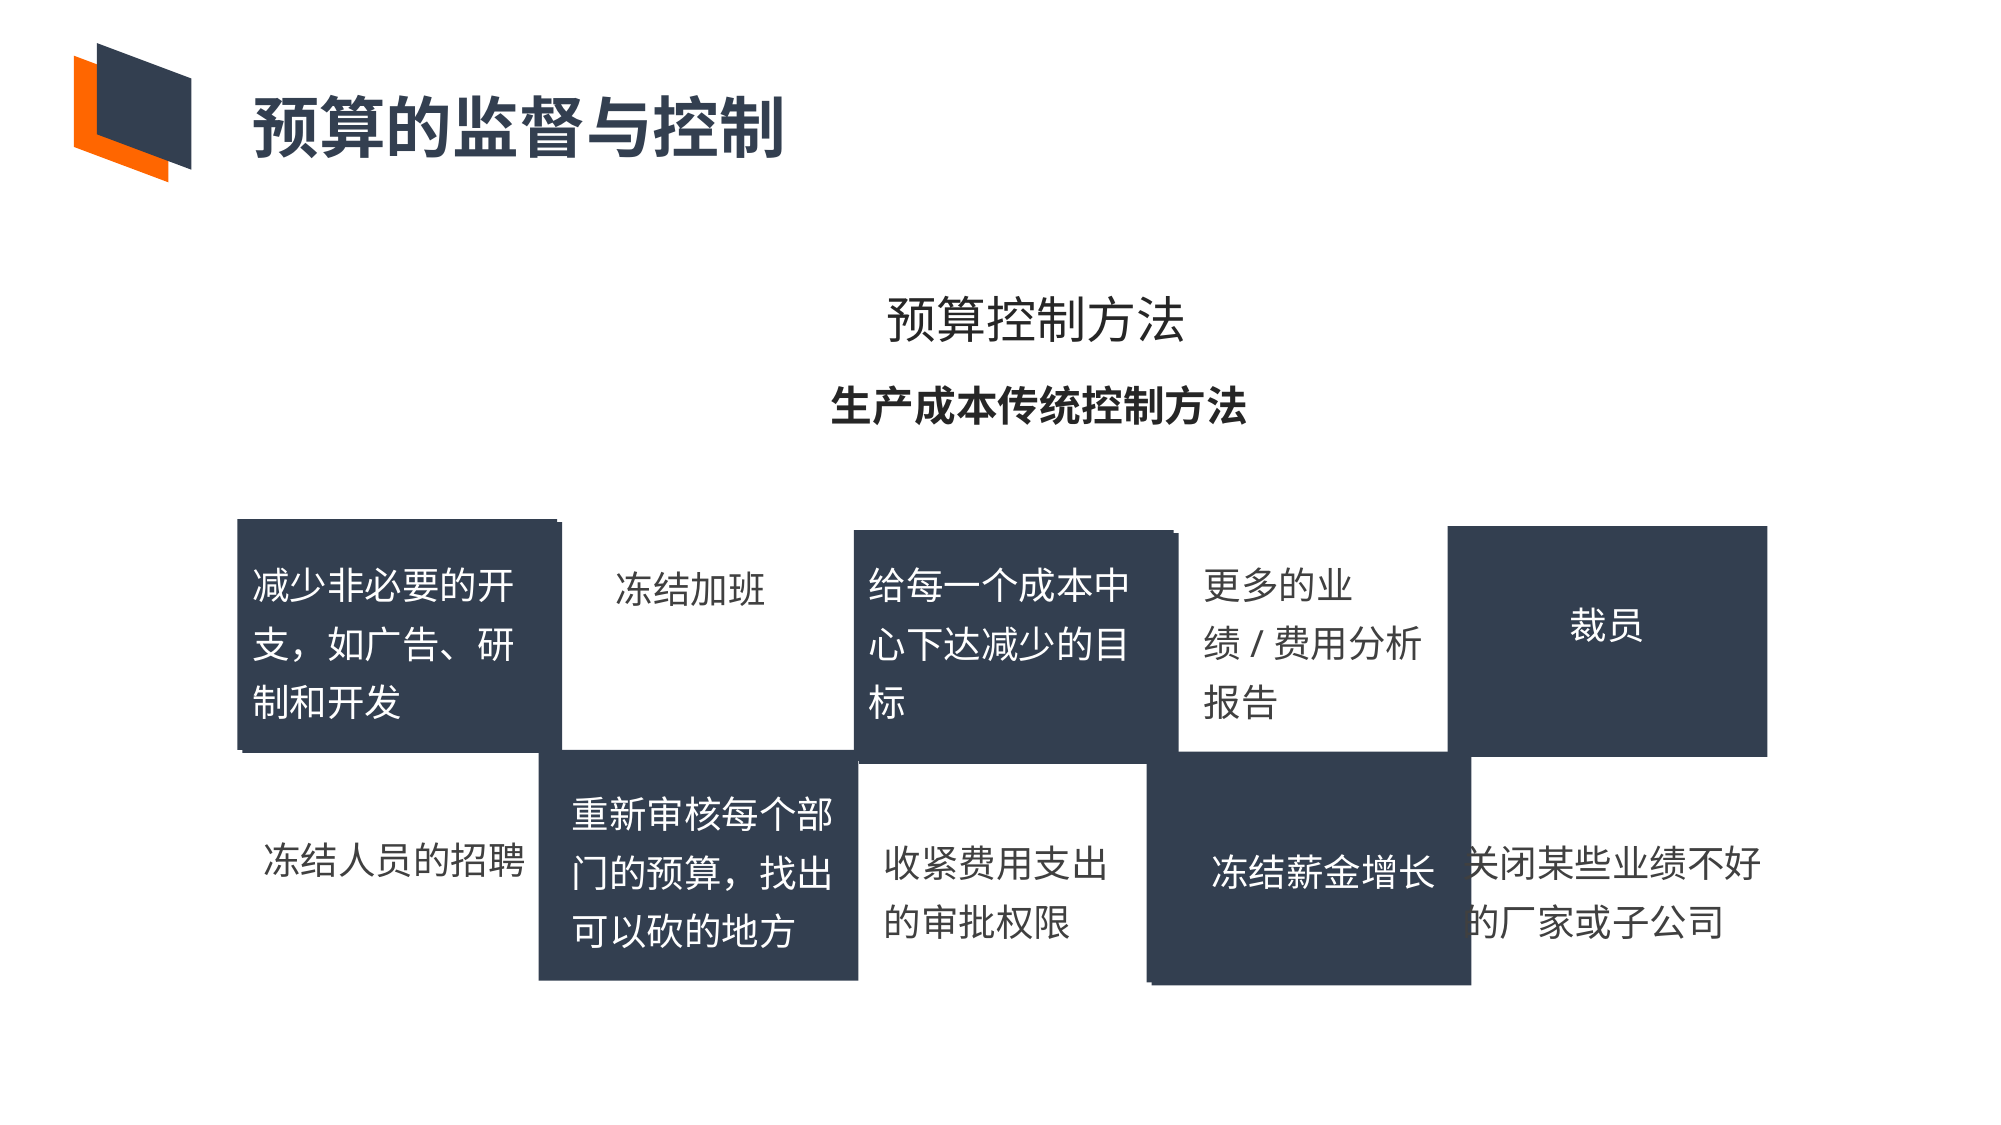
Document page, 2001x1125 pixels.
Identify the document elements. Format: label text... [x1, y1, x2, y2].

text_box [241, 521, 563, 754]
text_box [853, 732, 858, 749]
text_box [853, 529, 1175, 541]
text_box 预算控制方法 [823, 280, 1249, 356]
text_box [73, 42, 192, 183]
text_box 冻结加班 [600, 545, 781, 619]
text_box 减少非必要的开支，如广告、研制和开发 [237, 541, 550, 732]
text_box 生产成本传统控制方法 [816, 372, 1264, 438]
text_box [858, 532, 1180, 765]
text_box 冻结薪金增长 [1196, 828, 1447, 902]
text_box [538, 749, 859, 982]
text_box [1146, 765, 1151, 819]
text_box 重新审核每个部门的预算，找出可以砍的地方 [557, 770, 854, 961]
text_box 更多的业绩/费用分析报告 [1189, 541, 1453, 732]
text_box [236, 518, 558, 751]
text_box 冻结人员的招聘 [248, 816, 541, 890]
text_box 裁员 [1555, 580, 1660, 655]
text_box 关闭某些业绩不好的厂家或子公司 [1447, 819, 1786, 951]
text_box 预算的监督与控制 [237, 43, 903, 218]
text_box [1146, 952, 1151, 983]
text_box 收紧费用支出的审批权限 [868, 819, 1153, 952]
text_box [1447, 525, 1768, 758]
text_box 给每一个成本中心下达减少的目标 [853, 541, 1148, 732]
text_box [1151, 754, 1472, 986]
